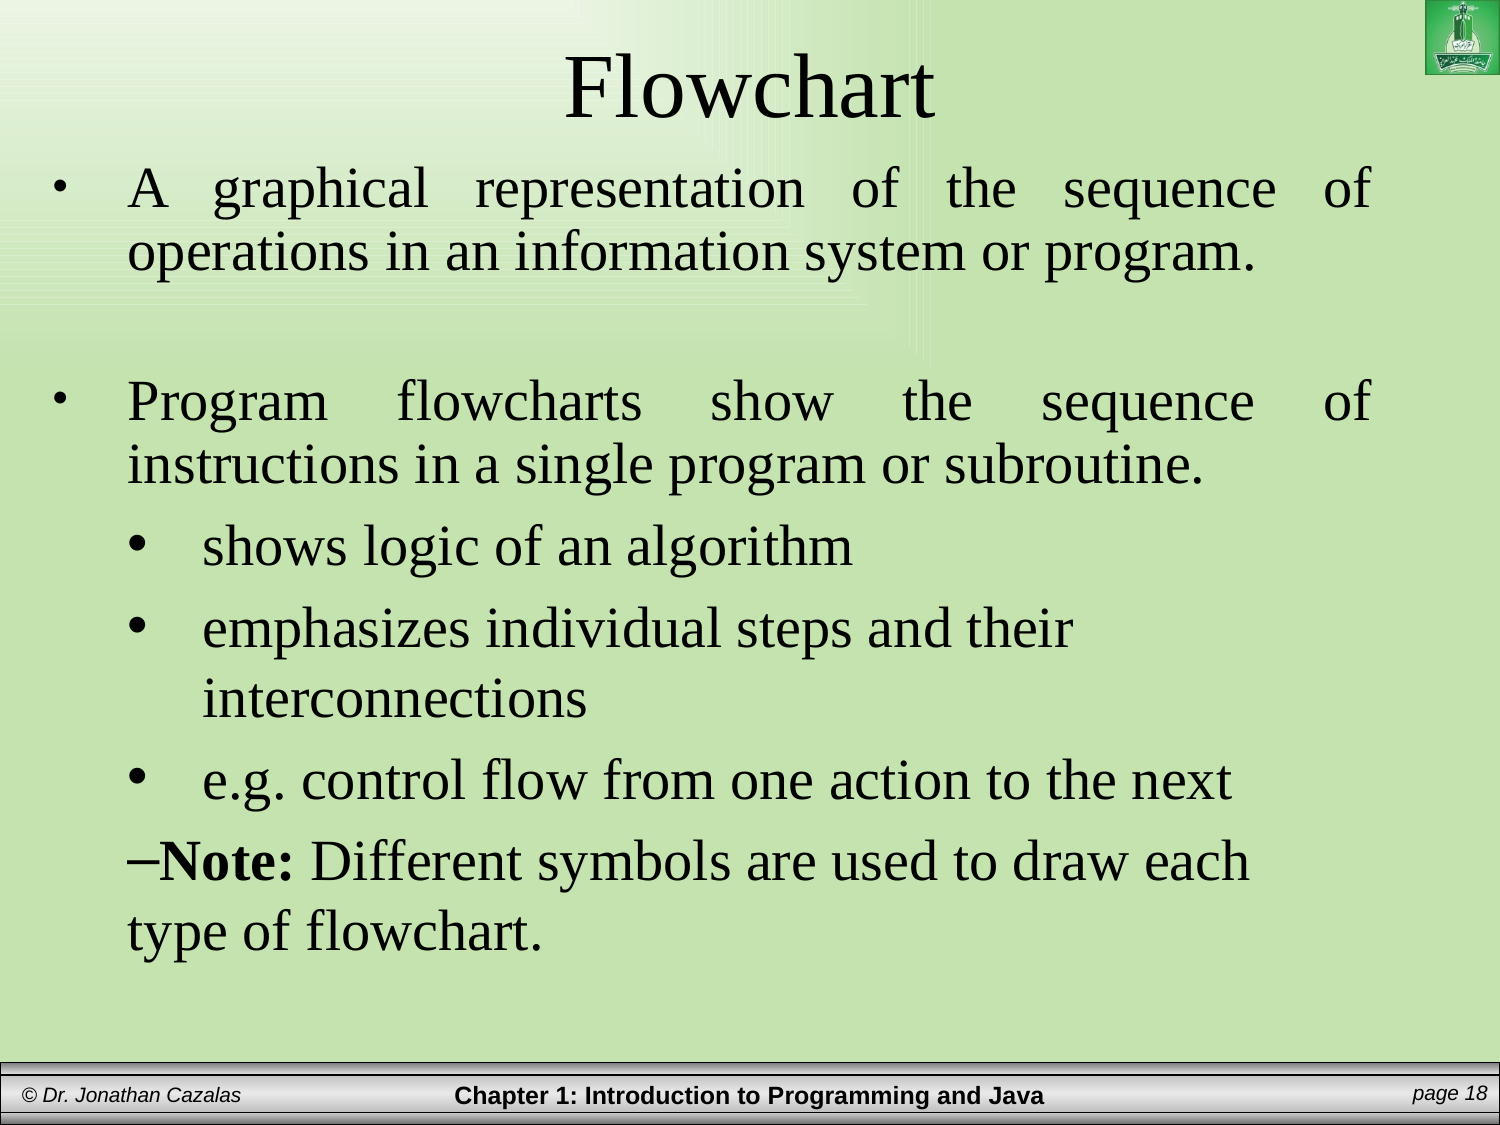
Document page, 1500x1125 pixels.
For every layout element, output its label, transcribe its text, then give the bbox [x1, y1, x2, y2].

title Flowchart [75, 0, 1425, 163]
list A graphical representation of the sequence of operations in an information system or program. Program flowcharts show the sequence of instructions in a single program or subroutine. shows logic of an algorithm emphasizes individual steps and their interconnections e.g. control flow from one action to the next Note: Different symbols are used to draw each type of flowchart. [37, 149, 1388, 813]
picture [1425, 0, 1500, 75]
